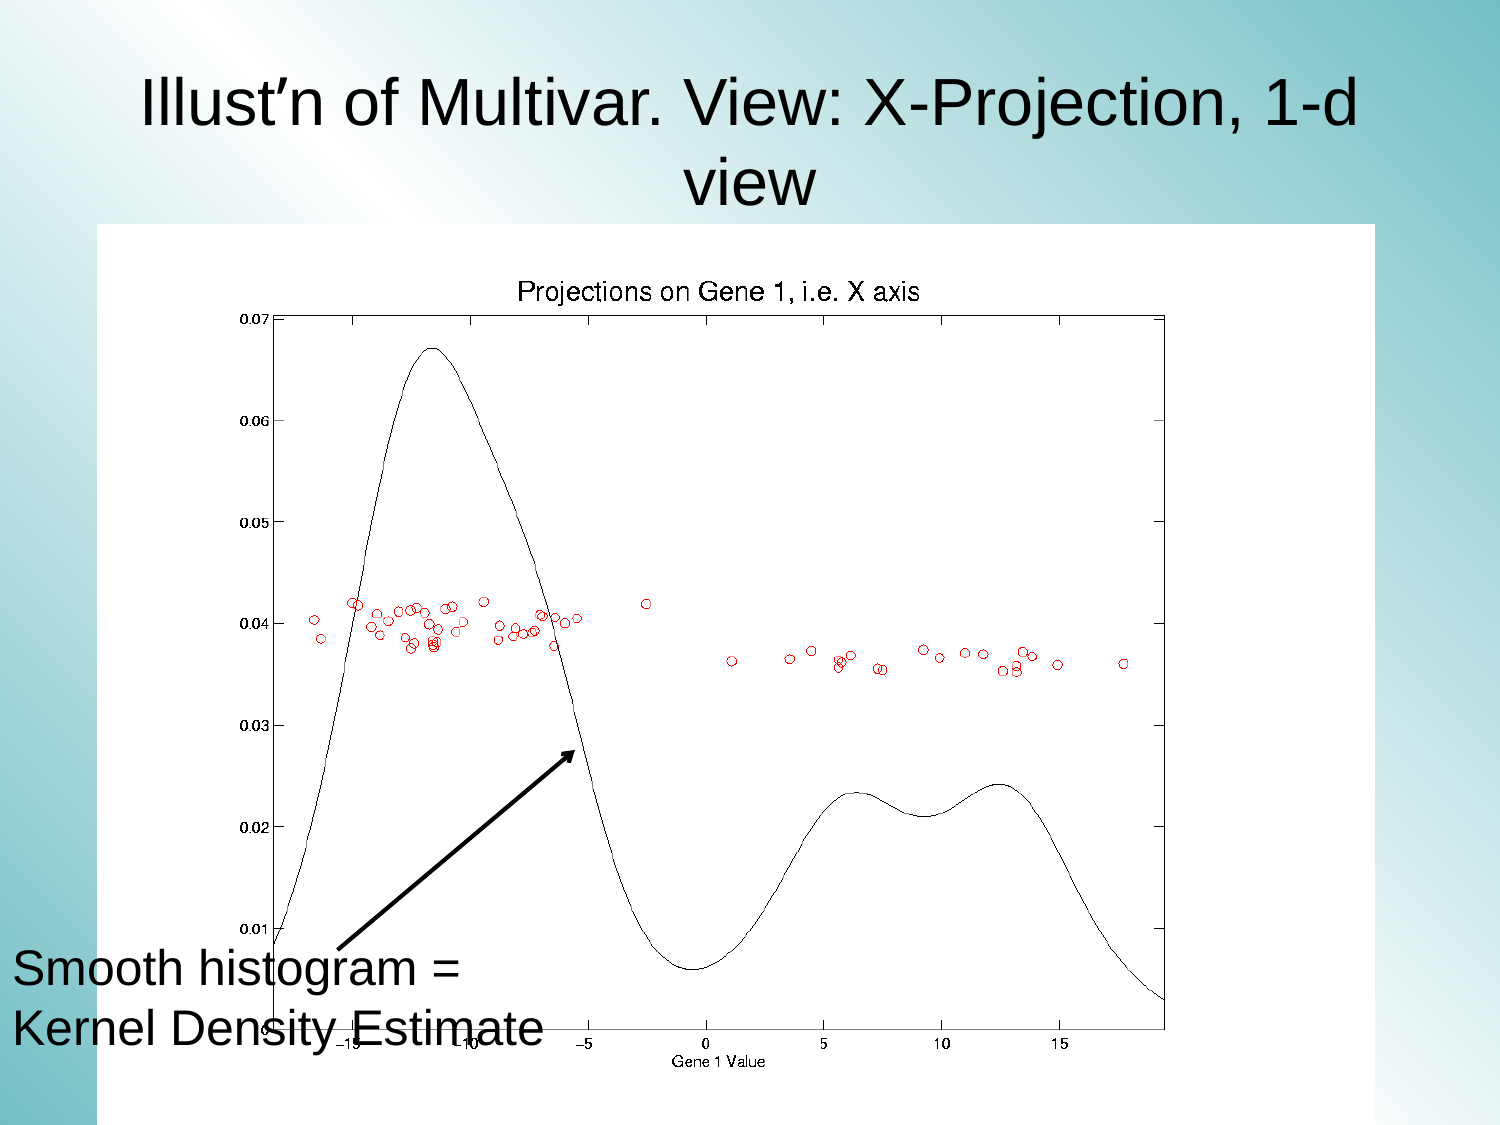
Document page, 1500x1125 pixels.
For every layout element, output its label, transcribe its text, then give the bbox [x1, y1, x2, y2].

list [97, 224, 1376, 1125]
text_box Smooth histogram = Kernel Density Estimate [0, 928, 92, 1063]
title Illust’n of Multivar. View: X-Projection, 1-d view [75, 45, 1425, 233]
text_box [337, 749, 576, 951]
